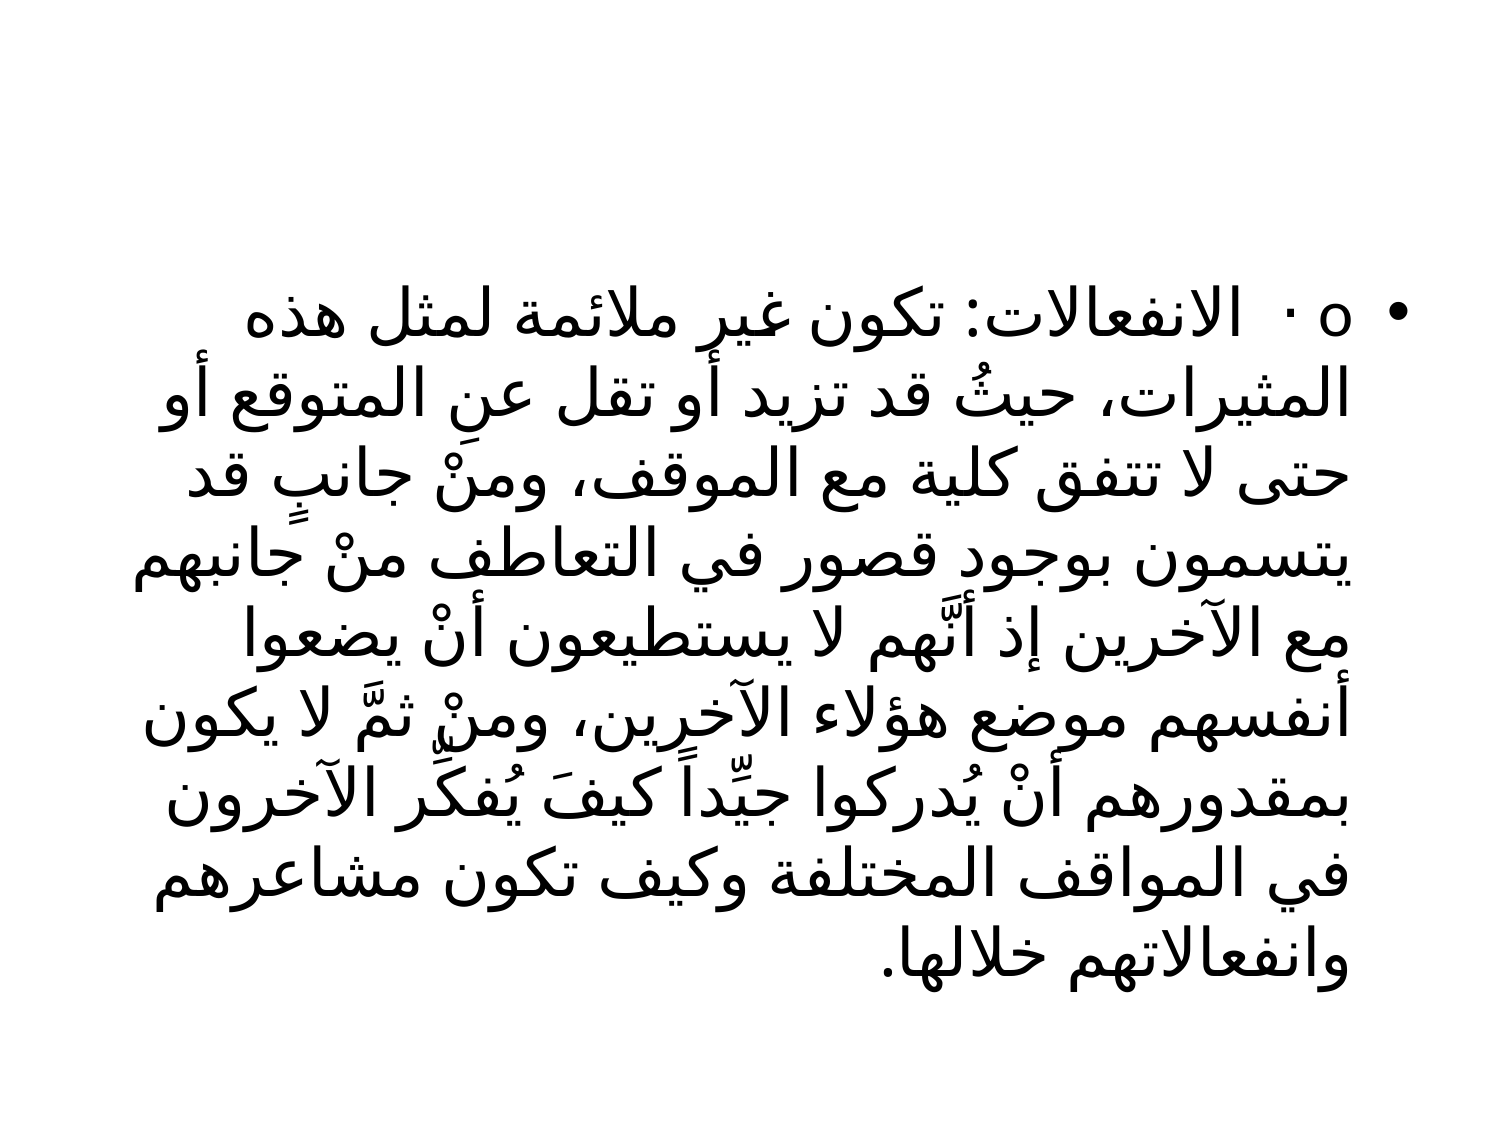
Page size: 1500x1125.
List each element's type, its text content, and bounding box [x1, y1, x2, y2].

list o · الانفعالات: تكون غير ملائمة لمثل هذه المثيرات، حيثُ قد تزيد أو تقل عنِ المتوقع أو حتى لا تتفق كلية مع الموقف، ومنْ جانبٍ قد يتسمون بوجود قصور في التعاطف منْ جانبهم مع الآخرين إذ أنَّهم لا يستطيعون أنْ يضعوا أنفسهم موضع هؤلاء الآخرين، ومنْ ثمَّ لا يكون بمقدورهم أنْ يُدركوا جيِّداً كيفَ يُفكِّر الآخرون في المواقف المختلفة وكيف تكون مشاعرهم وانفعالاتهم خلالها. [75, 262, 1425, 1005]
